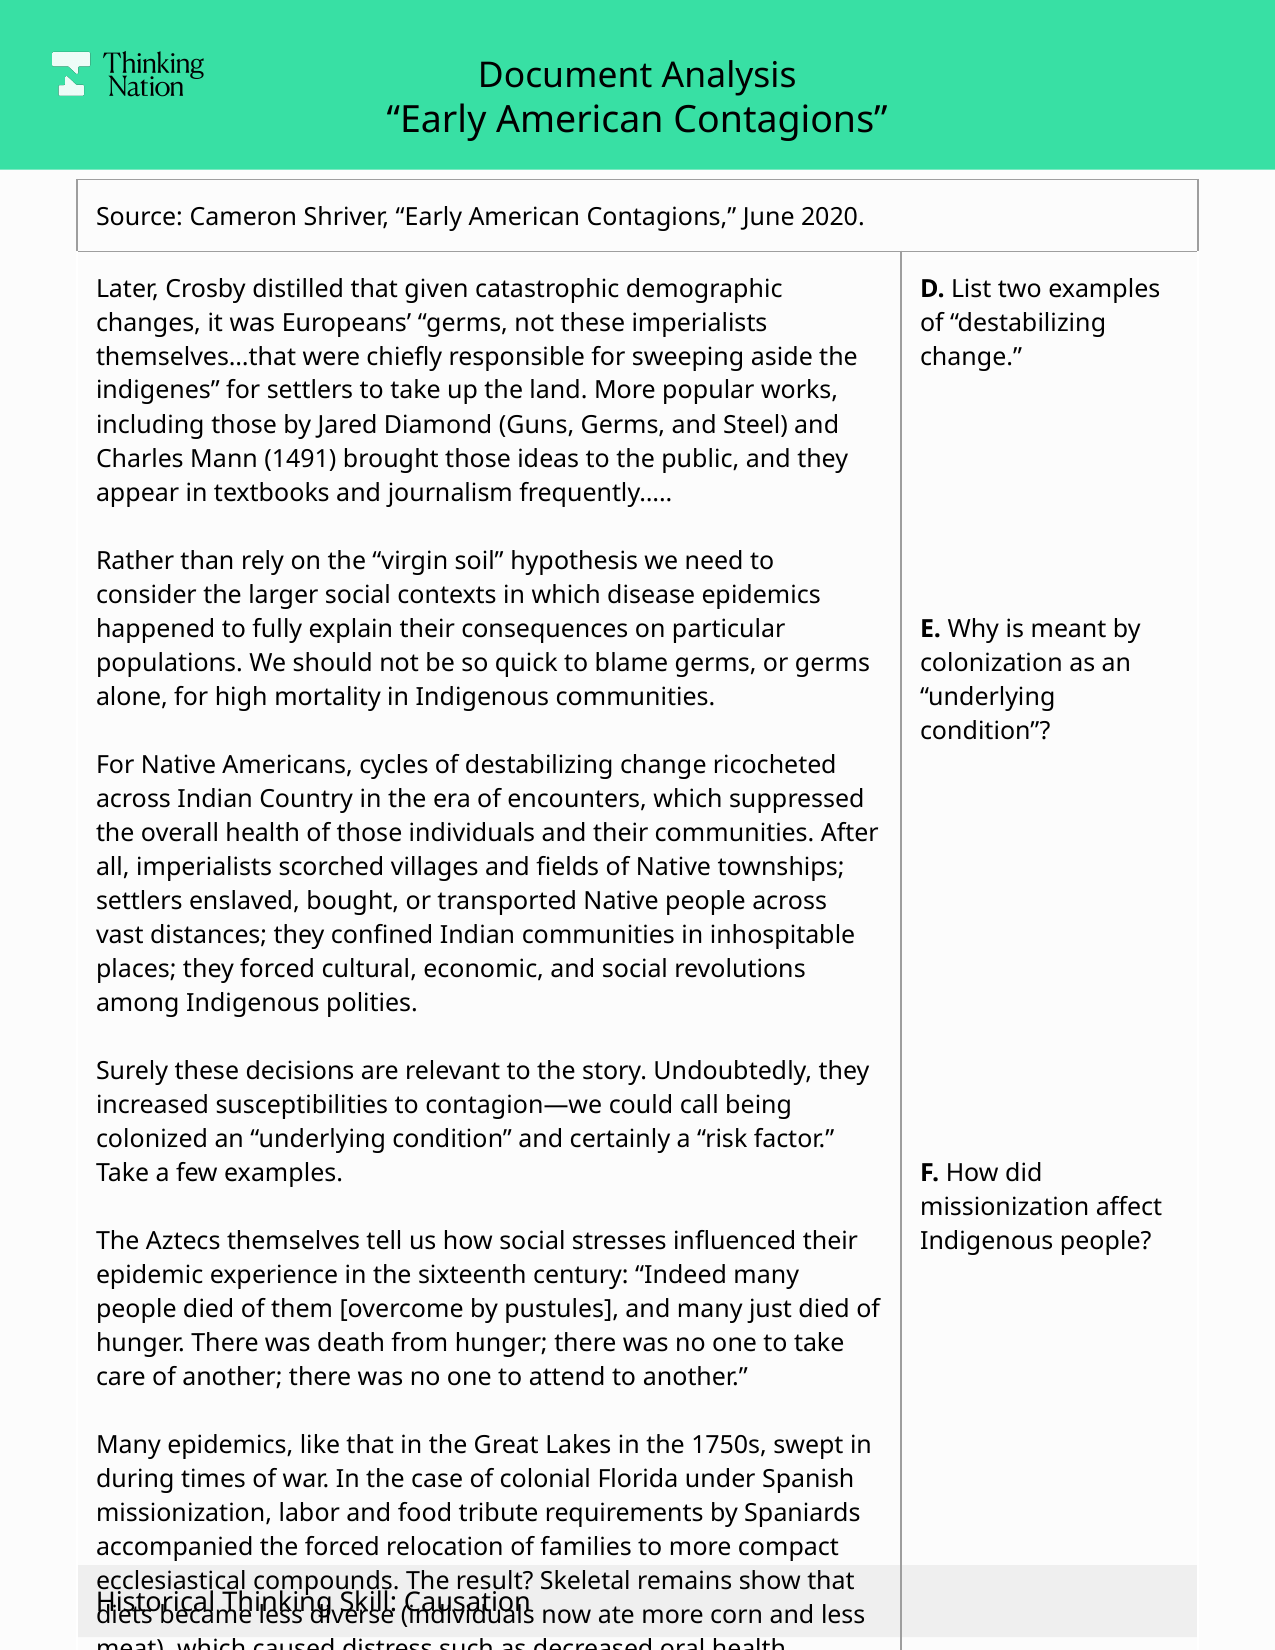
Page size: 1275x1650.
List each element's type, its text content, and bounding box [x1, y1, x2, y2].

table_cell Later, Crosby distilled that given catastrophic demographic changes, it was Europeans’ “germs, not these imperialists themselves…that were chiefly responsible for sweeping aside the indigenes” for settlers to take up the land. More popular works, including those by Jared Diamond (Guns, Germs, and Steel) and Charles Mann (1491) brought those ideas to the public, and they appear in textbooks and journalism frequently….. Rather than rely on the “virgin soil” hypothesis we need to consider the larger social contexts in which disease epidemics happened to fully explain their consequences on particular populations. We should not be so quick to blame germs, or germs alone, for high mortality in Indigenous communities. For Native Americans, cycles of destabilizing change ricocheted across Indian Country in the era of encounters, which suppressed the overall health of those individuals and their communities. After all, imperialists scorched villages and fields of Native townships; settlers enslaved, bought, or transported Native people across vast distances; they confined Indian communities in inhospitable places; they forced cultural, economic, and social revolutions among Indigenous polities. Surely these decisions are relevant to the story. Undoubtedly, they increased susceptibilities to contagion—we could call being colonized an “underlying condition” and certainly a “risk factor.” Take a few examples. The Aztecs themselves tell us how social stresses influenced their epidemic experience in the sixteenth century: “Indeed many people died of them [overcome by pustules], and many just died of hunger. There was death from hunger; there was no one to take care of another; there was no one to attend to another.” Many epidemics, like that in the Great Lakes in the 1750s, swept in during times of war. In the case of colonial Florida under Spanish missionization, labor and food tribute requirements by Spaniards accompanied the forced relocation of families to more compact ecclesiastical compounds. The result? Skeletal remains show that diets became less diverse (individuals now ate more corn and less meat), which caused distress such as decreased oral health, coinciding with an increase in contagious diseases. [78, 252, 900, 1650]
table_cell D. List two examples of “destabilizing change.” E. Why is meant by colonization as an “underlying condition”? F. How did missionization affect Indigenous people? [902, 252, 1197, 1650]
table_header Source: Cameron Shriver, “Early American Contagions,” June 2020. [78, 180, 1197, 251]
picture [35, 37, 210, 110]
text_box Document Analysis “Early American Contagions” [0, 0, 1275, 170]
